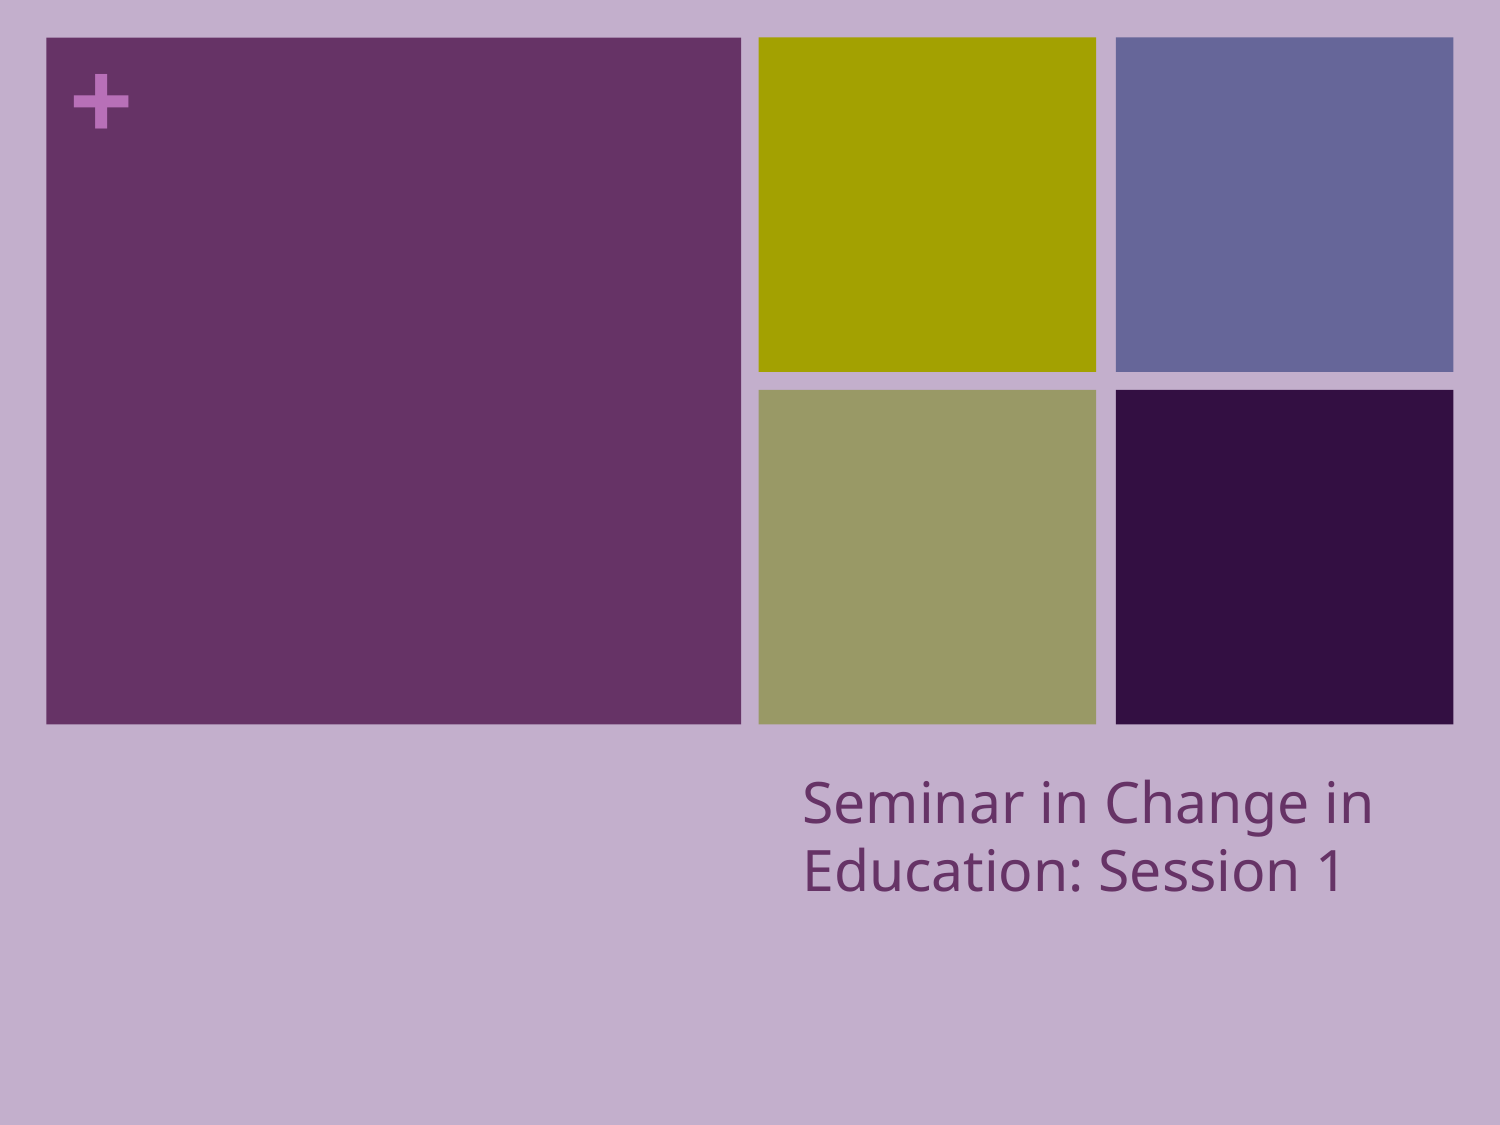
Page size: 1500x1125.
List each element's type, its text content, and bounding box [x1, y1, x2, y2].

title Seminar in Change in Education: Session 1 [787, 758, 1450, 912]
